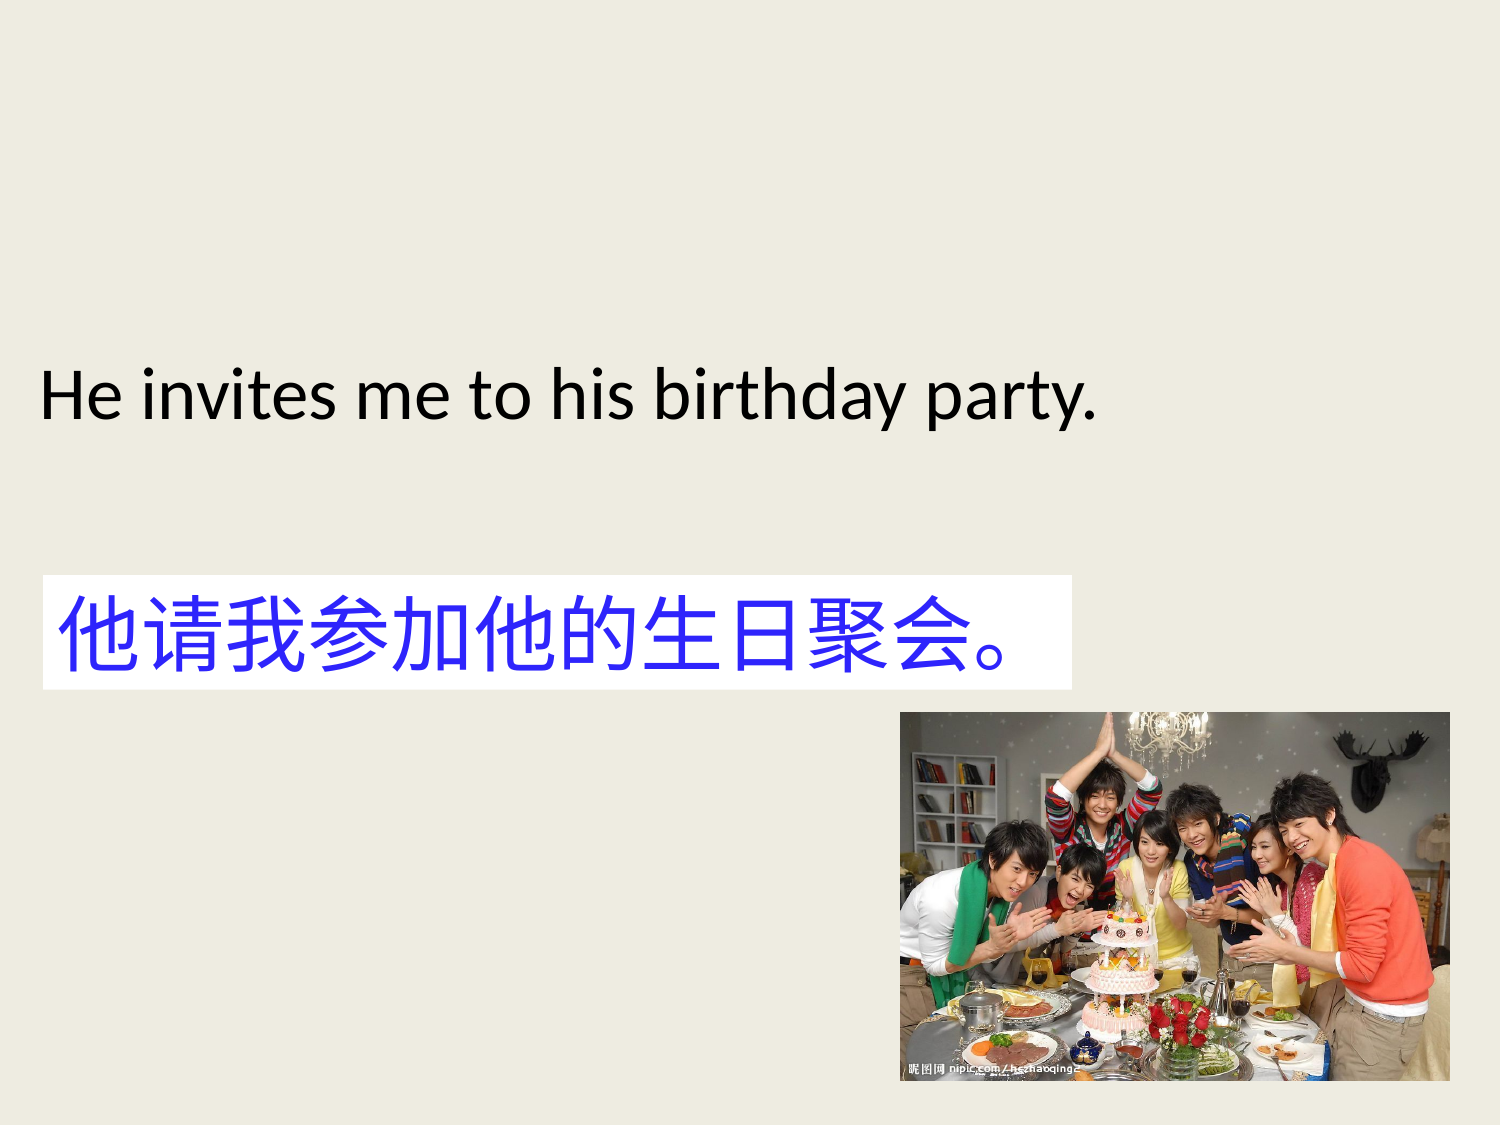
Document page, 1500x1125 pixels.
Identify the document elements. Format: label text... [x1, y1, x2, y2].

text_box 他请我参加他的生日聚会。 [43, 575, 1072, 690]
text_box He invites me to his birthday party. [24, 337, 1275, 668]
picture [899, 712, 1451, 1081]
